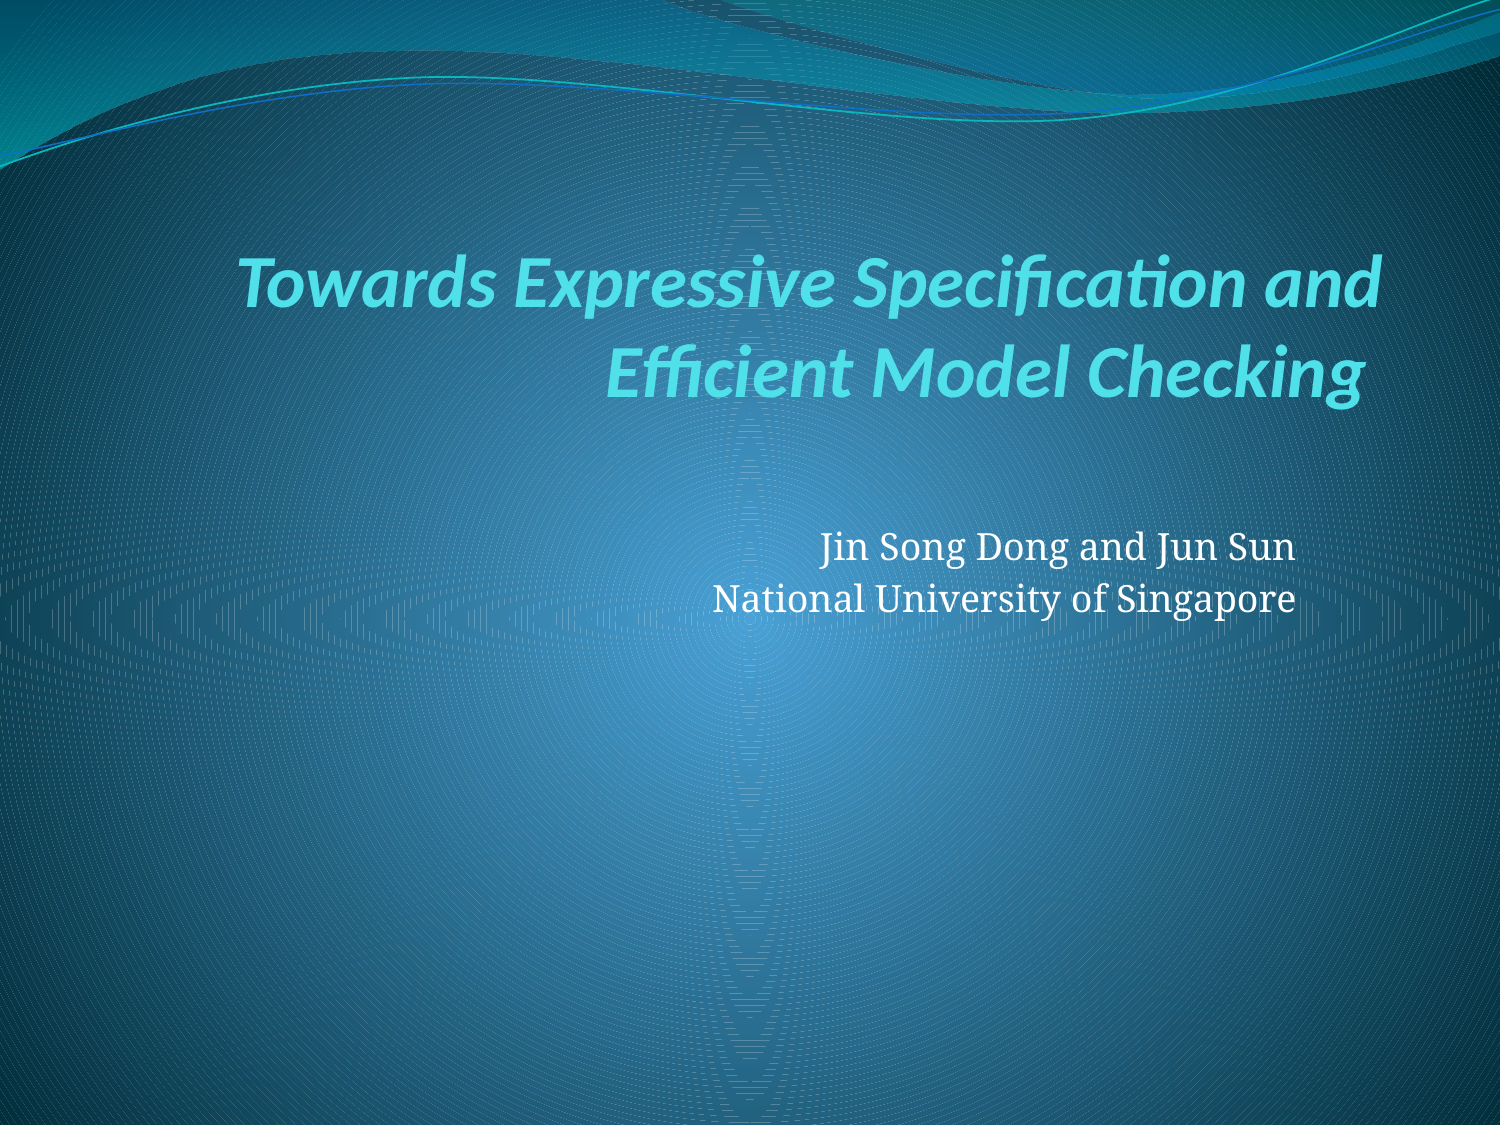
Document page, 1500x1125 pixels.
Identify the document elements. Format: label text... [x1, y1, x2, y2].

title Towards Expressive Specification and Efficient Model Checking [87, 124, 1388, 413]
subtitle Jin Song Dong and Jun Sun National University of Singapore [237, 462, 1301, 788]
